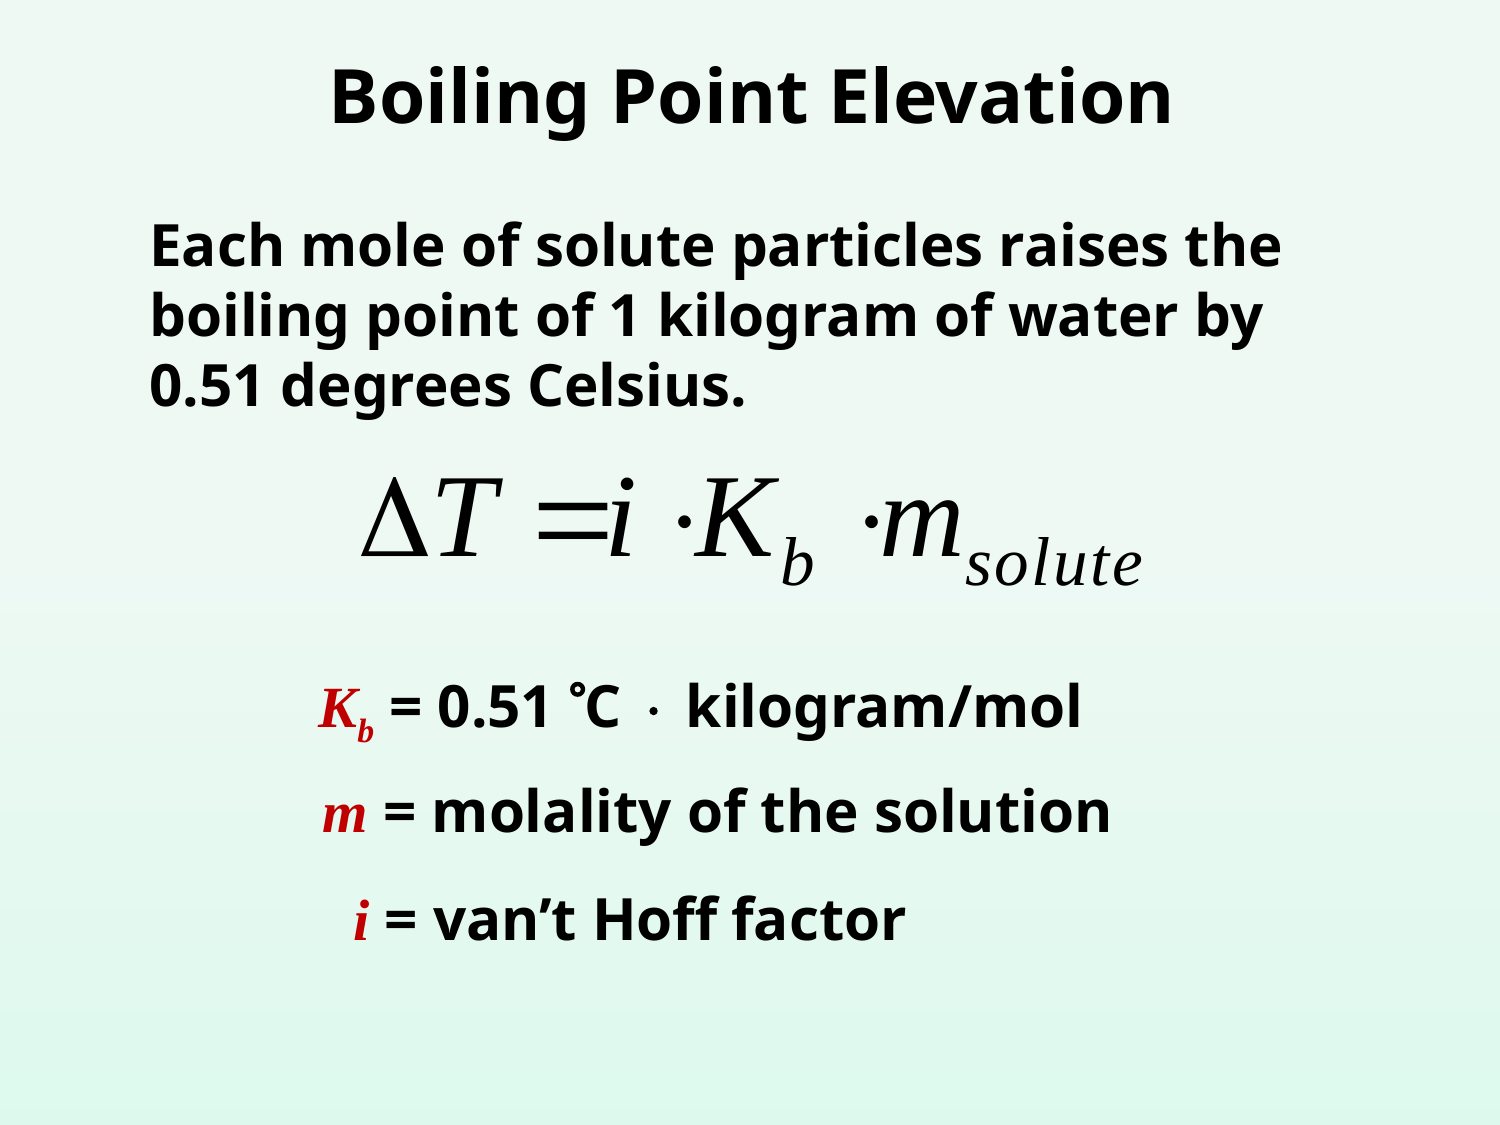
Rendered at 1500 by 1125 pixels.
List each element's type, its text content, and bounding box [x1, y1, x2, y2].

text_box Each mole of solute particles raises the boiling point of 1 kilogram of water by 0.51 degrees Celsius. [134, 200, 1363, 426]
text_box m = molality of the solution [308, 767, 1286, 852]
title Boiling Point Elevation [114, 0, 1391, 188]
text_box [340, 437, 1151, 616]
text_box Kb = 0.51 C  kilogram/mol [303, 662, 1282, 757]
text_box i = van’t Hoff factor [338, 874, 1317, 960]
